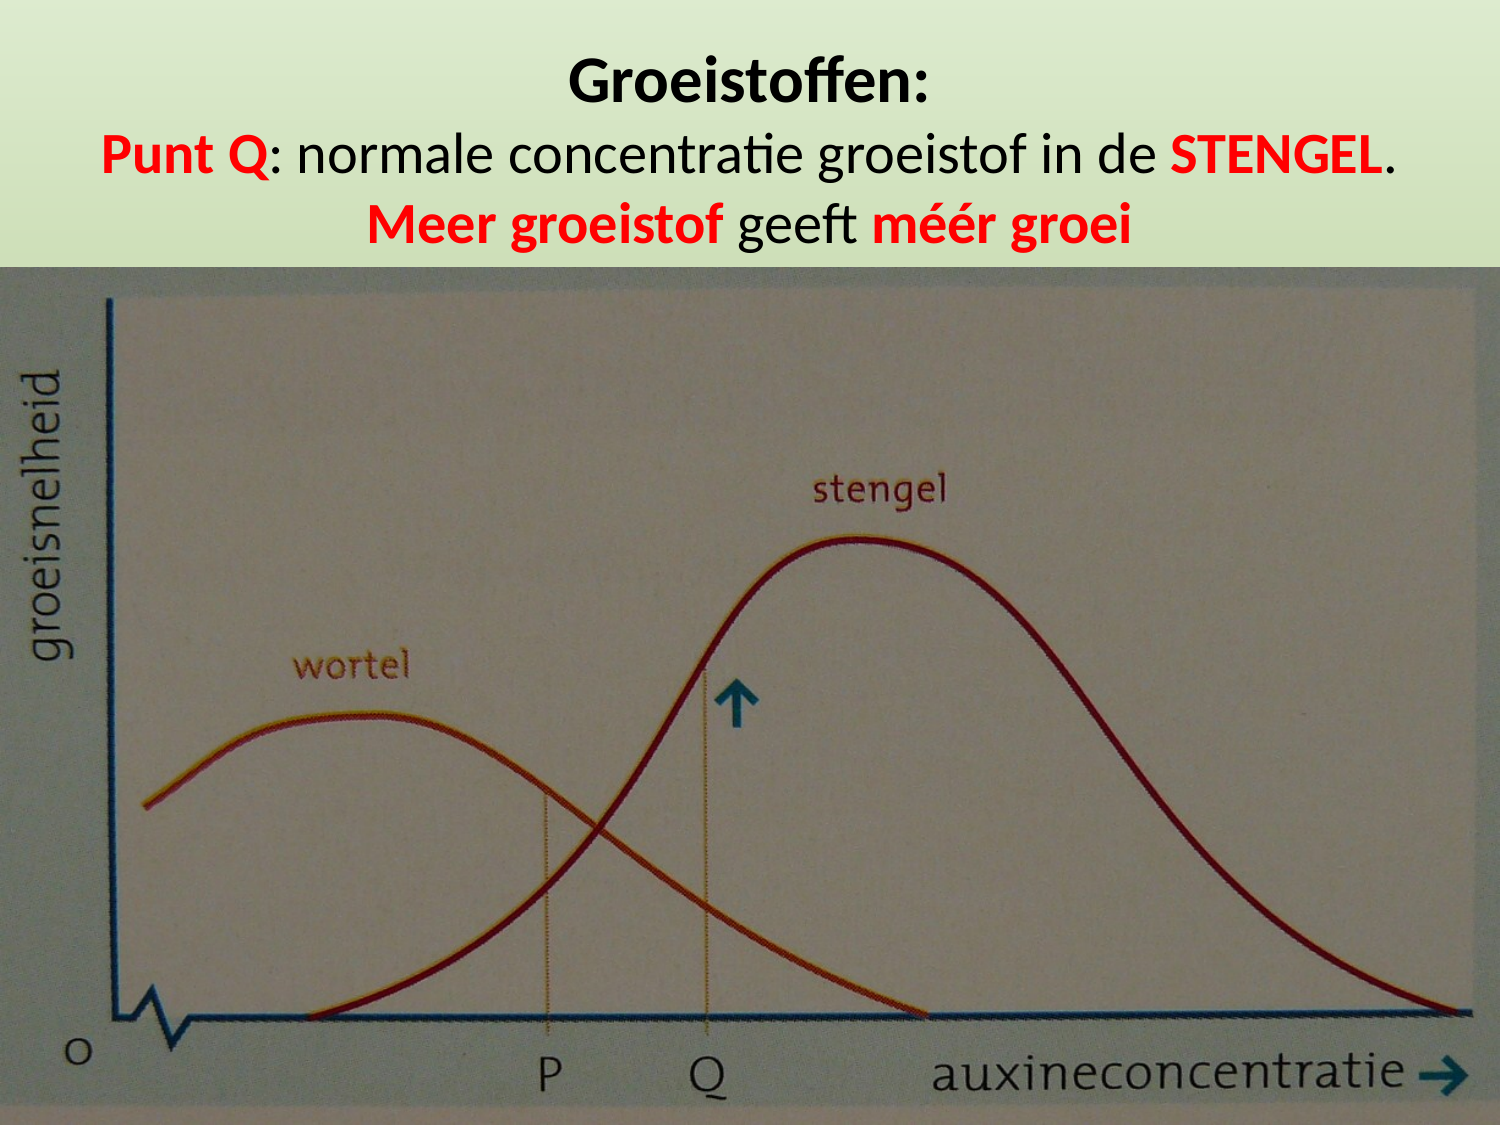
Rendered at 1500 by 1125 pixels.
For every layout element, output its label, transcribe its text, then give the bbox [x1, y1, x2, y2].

title Groeistoffen: Punt Q: normale concentratie groeistof in de STENGEL. Meer groeistof geeft méér groei [0, 0, 1500, 266]
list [0, 266, 1500, 1125]
